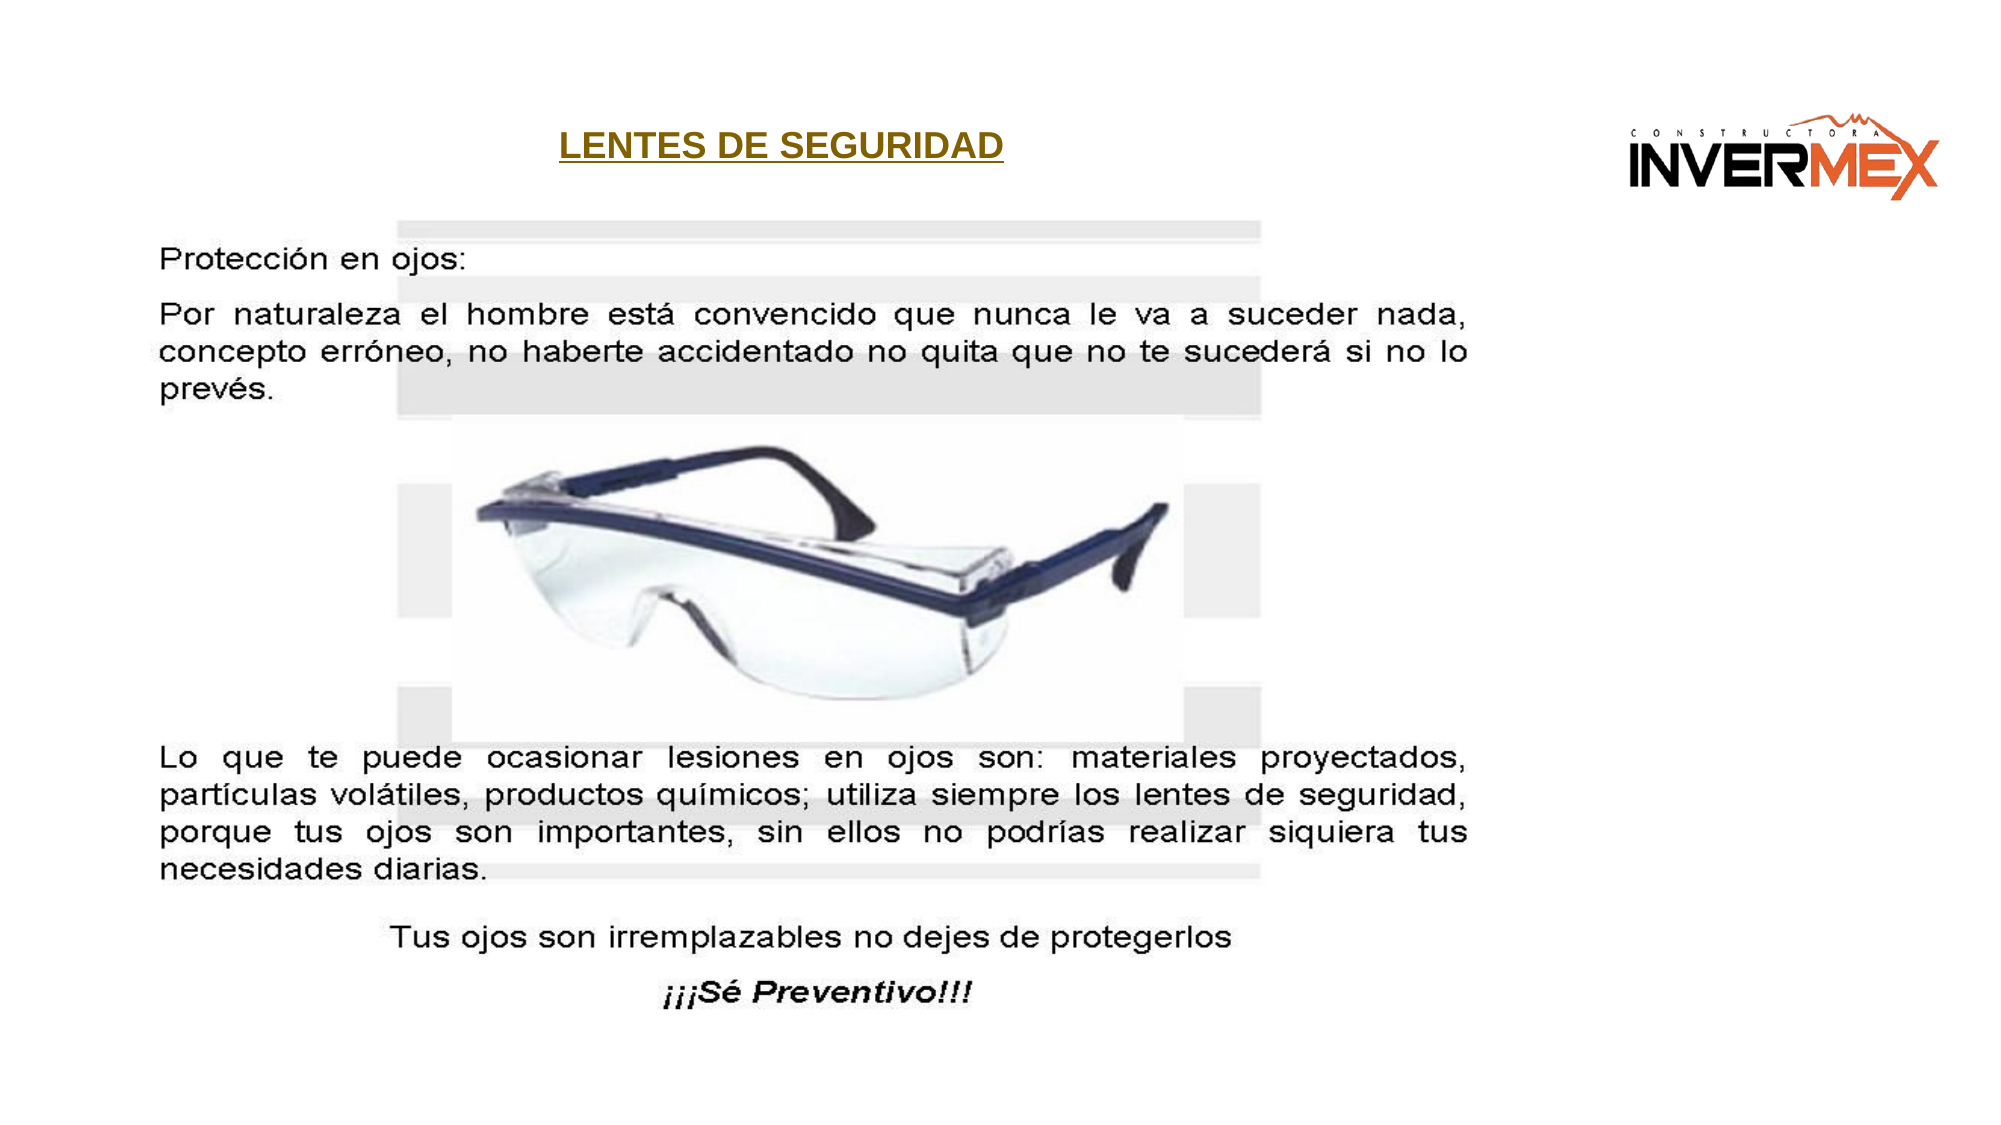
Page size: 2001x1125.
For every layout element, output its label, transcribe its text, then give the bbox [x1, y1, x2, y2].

text_box LENTES DE SEGURIDAD [544, 113, 1020, 174]
picture [1592, 77, 1964, 242]
picture [120, 204, 1494, 1018]
